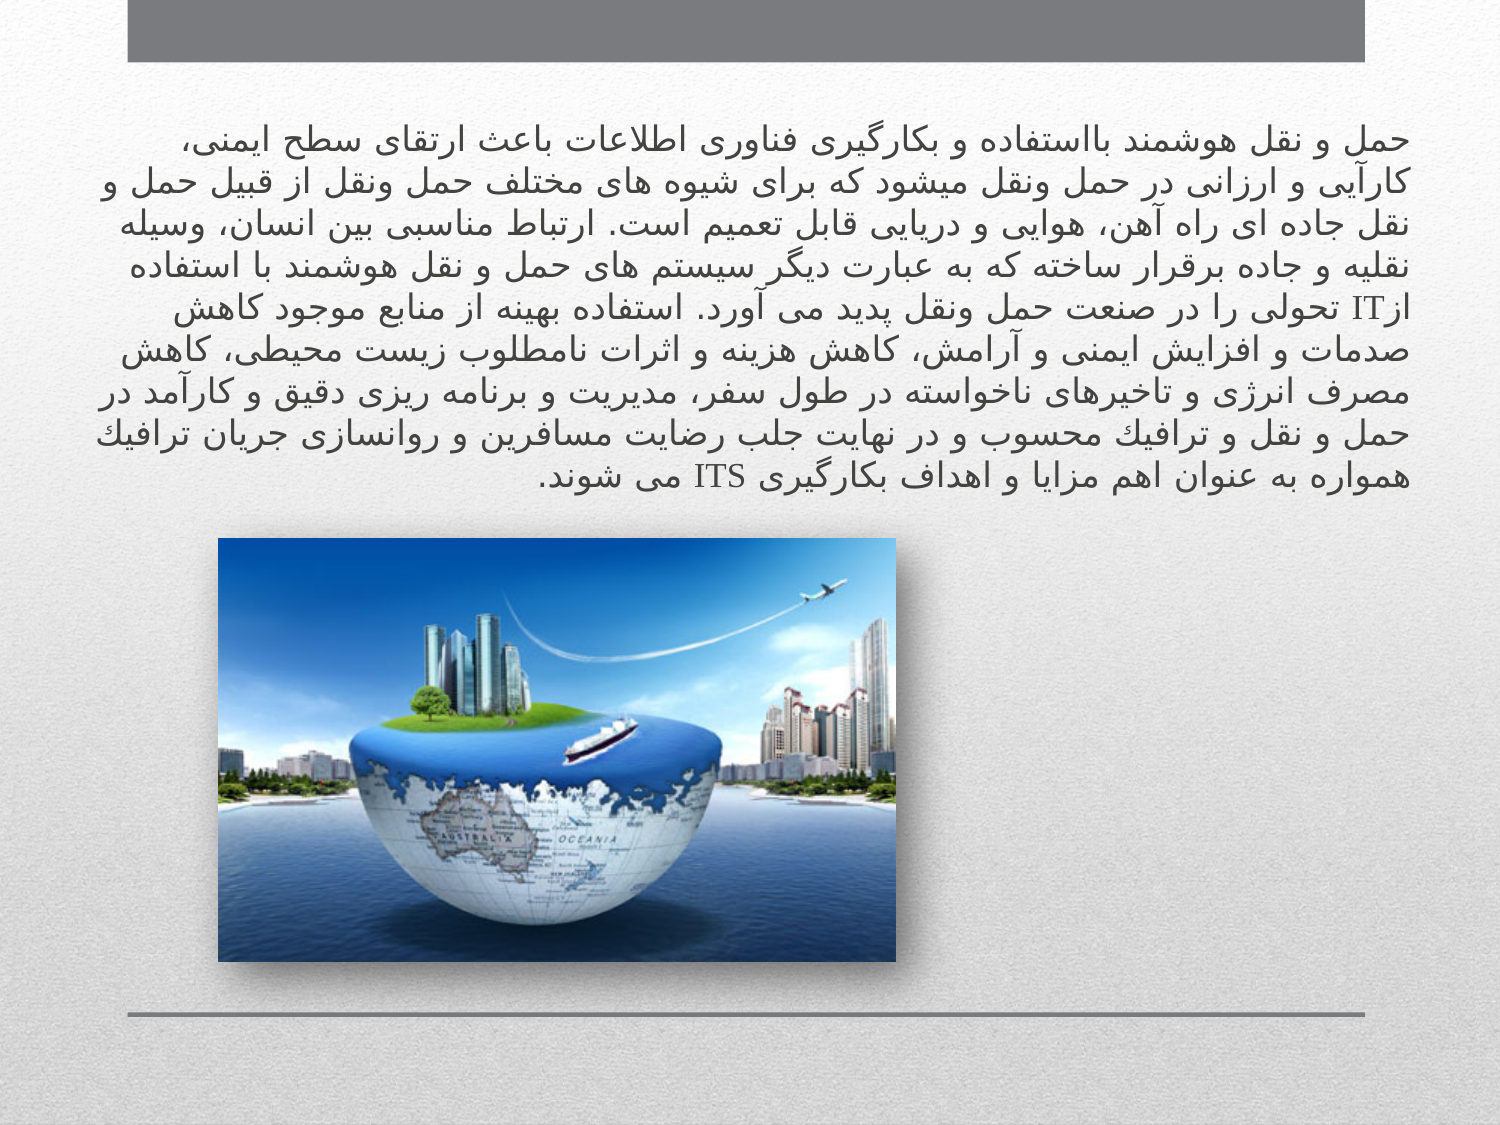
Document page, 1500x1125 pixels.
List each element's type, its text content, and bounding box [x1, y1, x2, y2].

list حمل و نقل هوشمند بااستفاده و بكارگیری فناوری اطلاعات باعث ارتقای سطح ایمنی، كارآیی و ارزانی در حمل ونقل میشود كه برای شیوه های مختلف حمل ونقل از قبیل حمل و نقل جاده ای راه آهن، هوایی و دریایی قابل تعمیم است. ارتباط مناسبی بین انسان، وسیله نقلیه و جاده برقرار ساخته كه به عبارت دیگر سیستم های حمل و نقل هوشمند با استفاده ازIT تحولی را در صنعت حمل ونقل پدید می آورد. استفاده بهینه از منابع موجود كاهش صدمات و افزایش ایمنی و آرامش، كاهش هزینه و اثرات نامطلوب زیست محیطی، كاهش مصرف انرژی و تاخیرهای ناخواسته در طول سفر، مدیریت و برنامه ریزی دقیق و كارآمد در حمل و نقل و ترافیك محسوب و در نهایت جلب رضایت مسافرین و روانسازی جریان ترافیك همواره به عنوان اهم مزایا و اهداف بكارگیری ITS می شوند. [76, 90, 1427, 563]
picture [217, 538, 897, 963]
